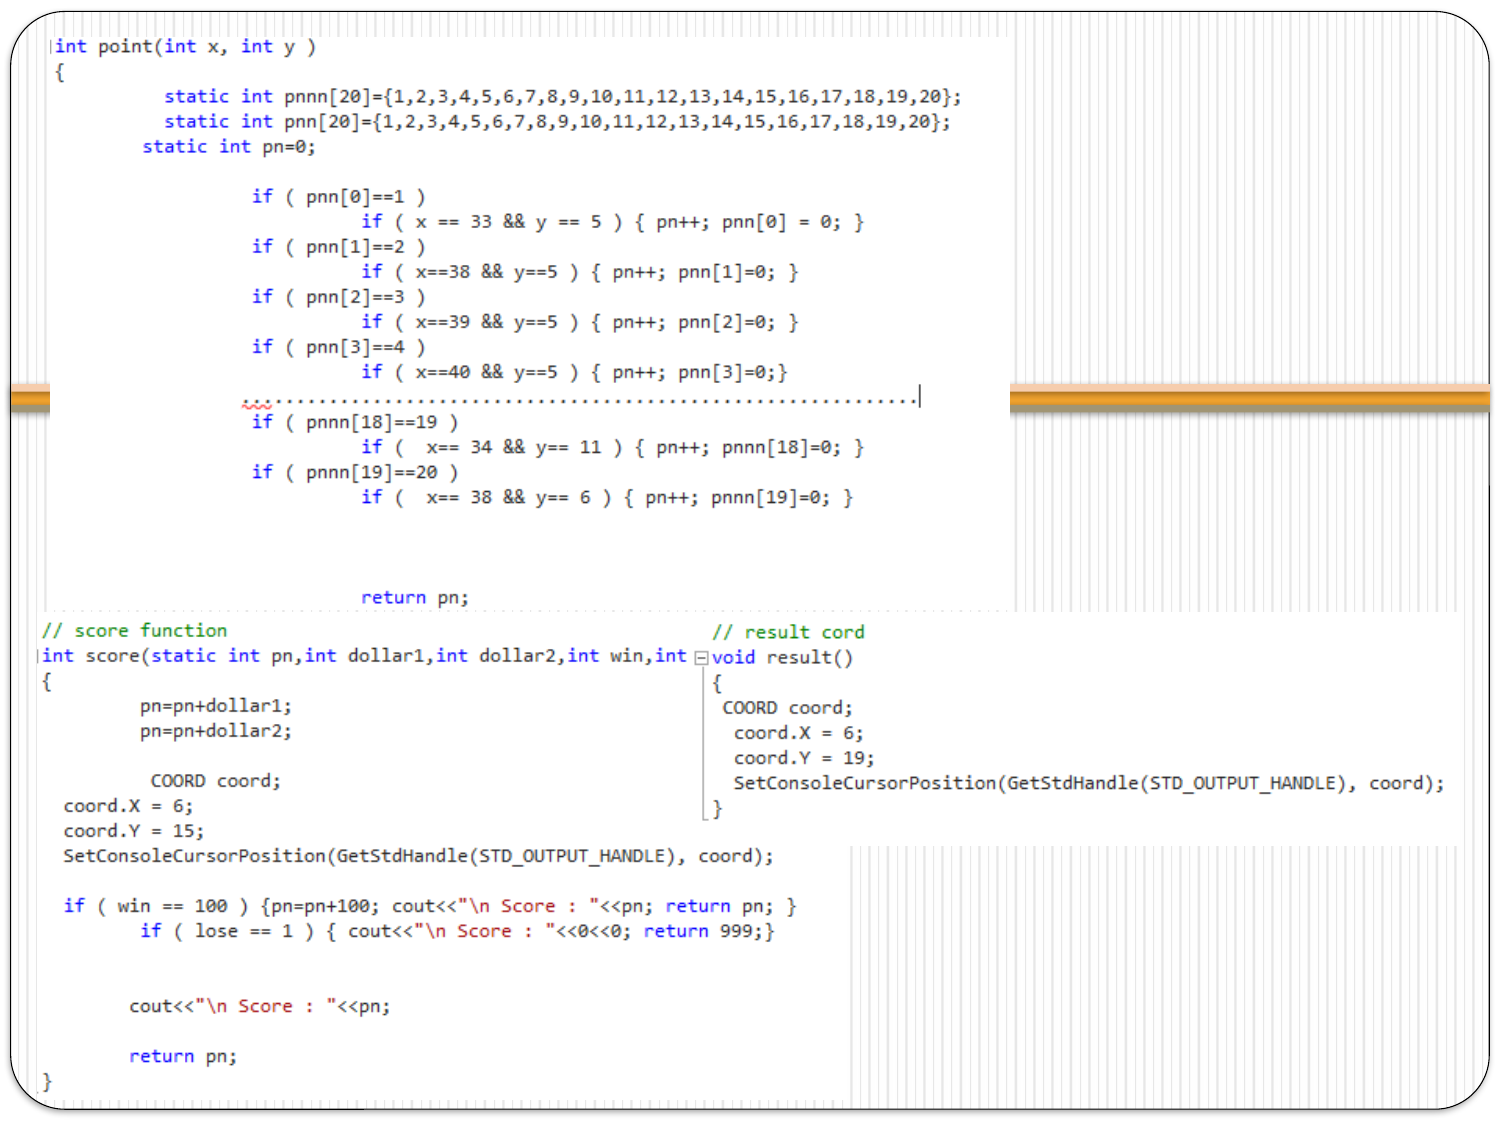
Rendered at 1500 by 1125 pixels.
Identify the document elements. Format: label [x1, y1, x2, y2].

picture [37, 612, 1460, 1101]
picture [49, 37, 1010, 610]
